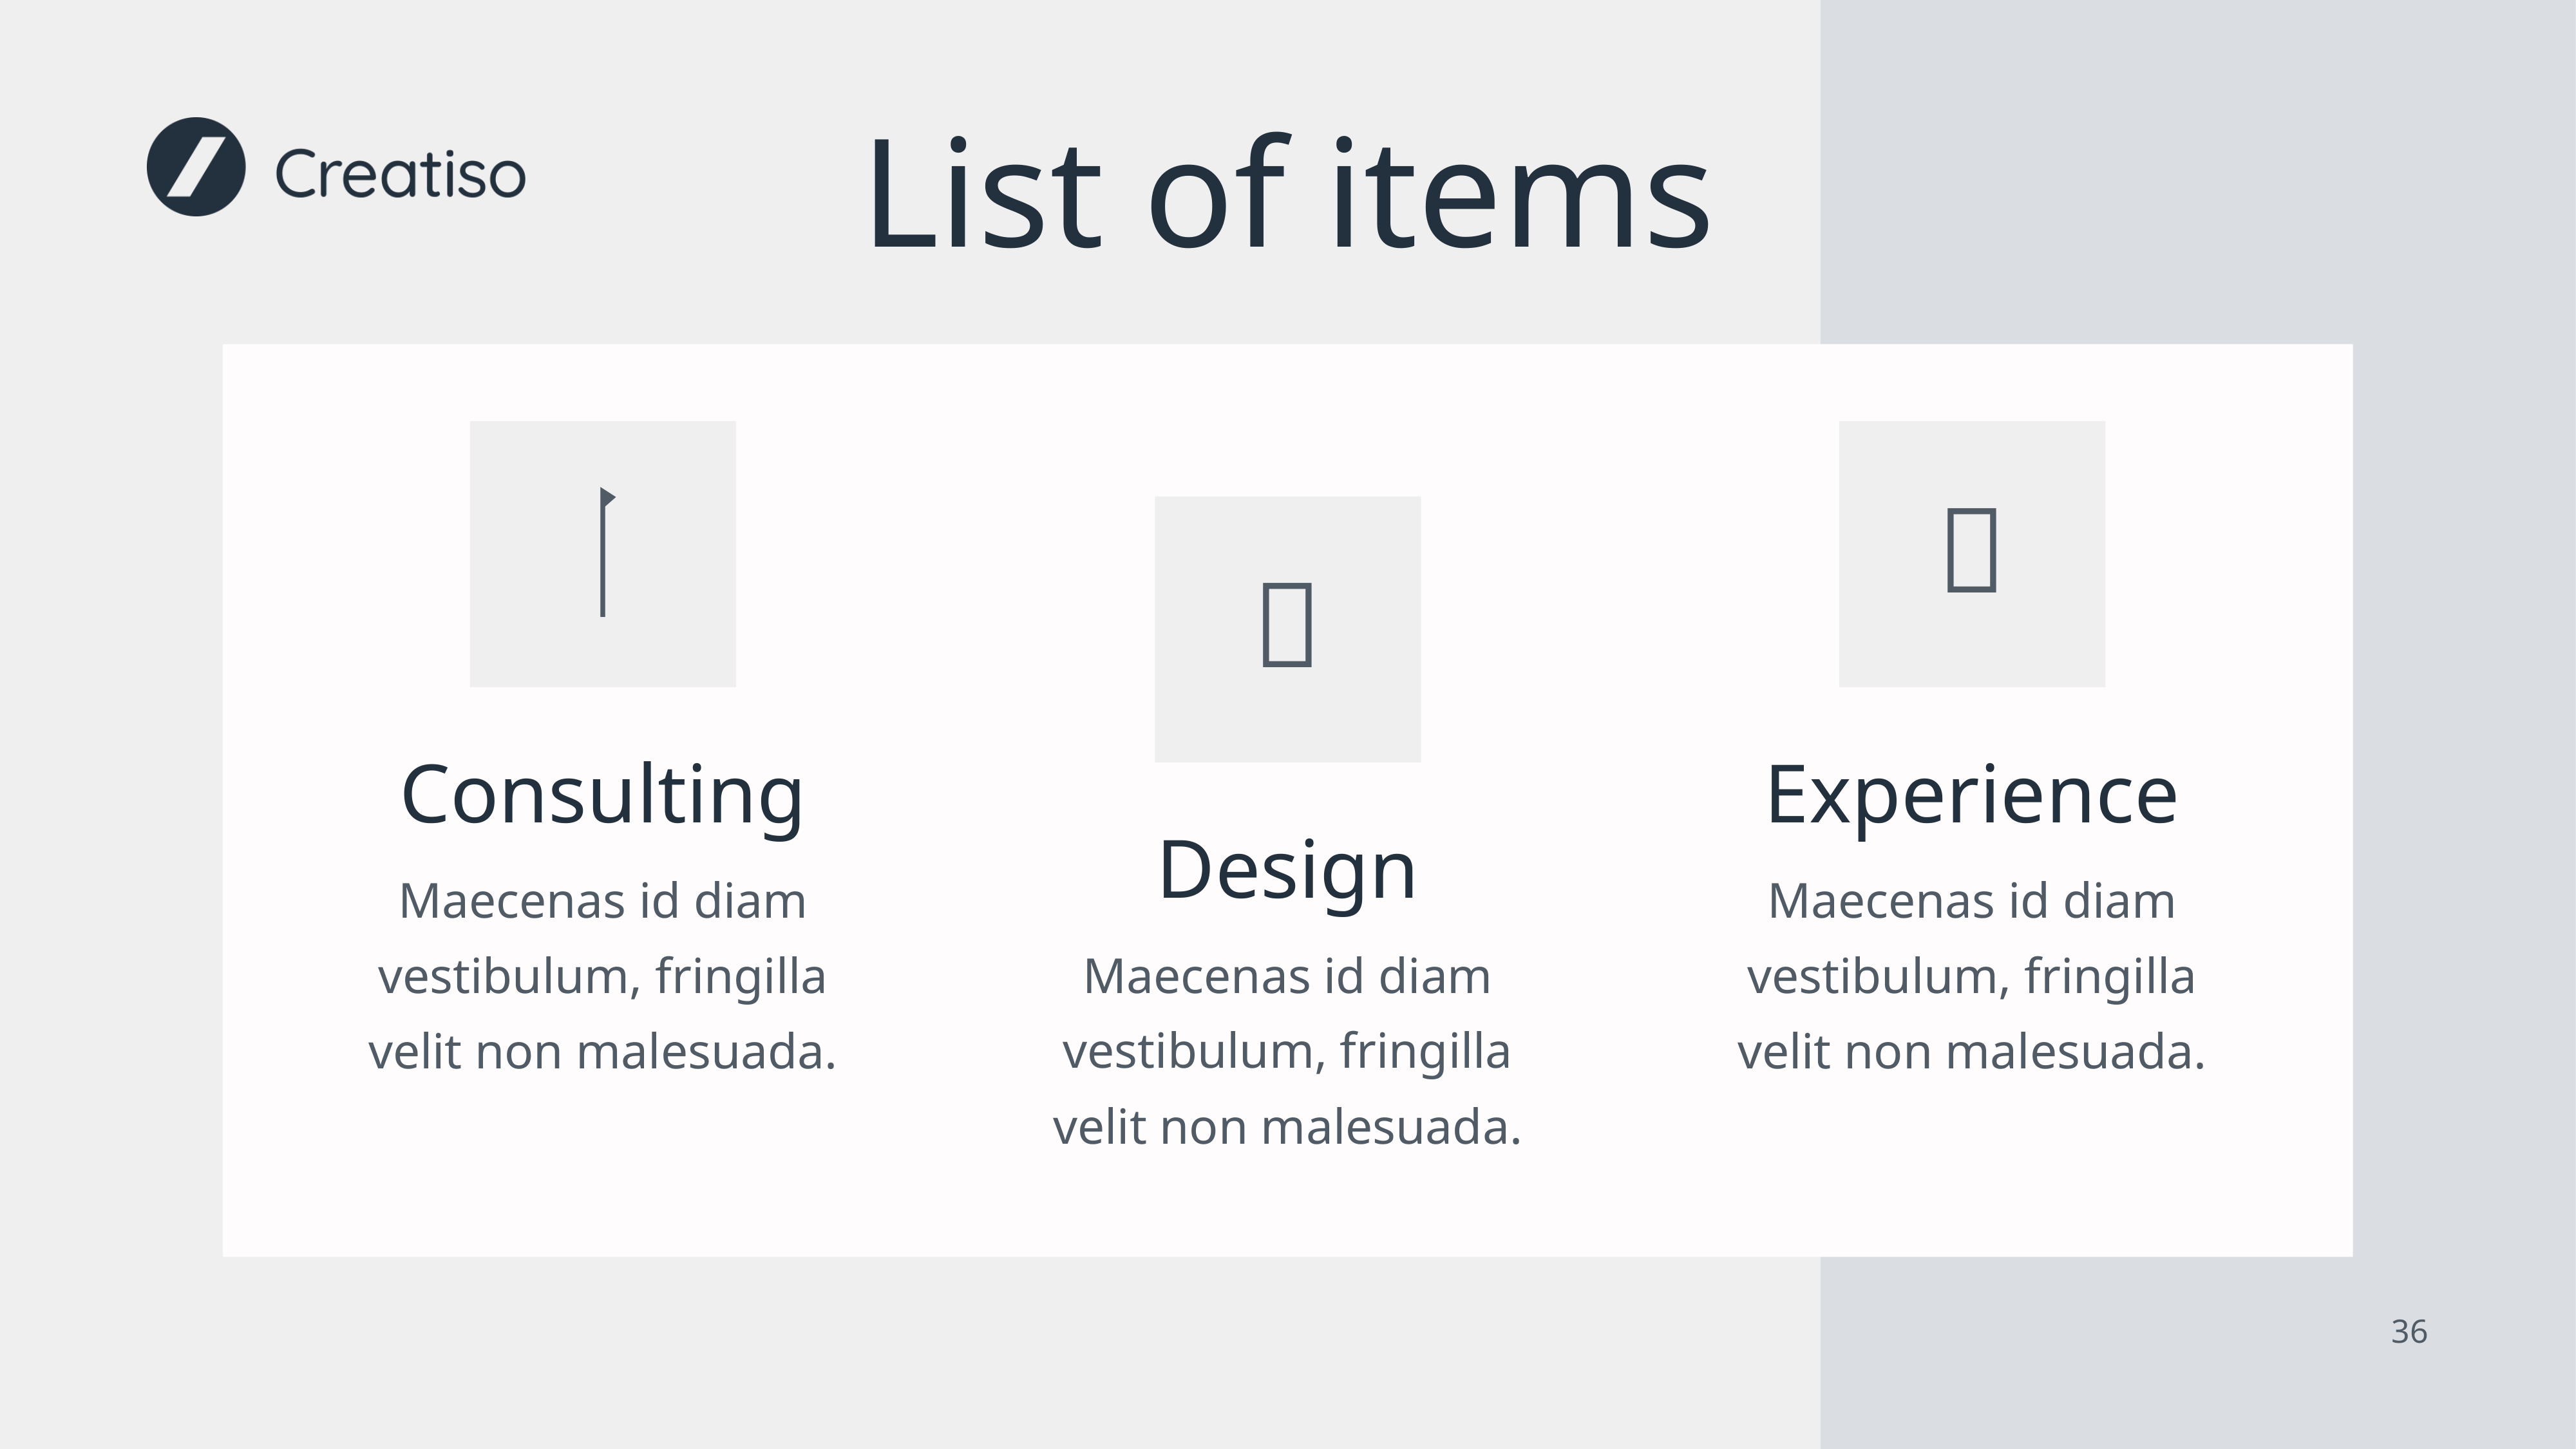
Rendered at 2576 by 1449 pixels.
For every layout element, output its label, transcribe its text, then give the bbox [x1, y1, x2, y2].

list  [1152, 494, 1424, 765]
list Consulting [337, 742, 869, 840]
list  [1837, 419, 2108, 690]
picture [147, 117, 526, 216]
list Experience [1707, 742, 2239, 840]
list List of items [603, 117, 1973, 286]
slide_number 36 [2353, 1294, 2467, 1372]
list Maecenas id diam vestibulum, fringilla velit non malesuada. [1707, 852, 2239, 1081]
list Maecenas id diam vestibulum, fringilla velit non malesuada. [337, 852, 869, 1081]
text_box [222, 343, 2354, 1258]
list Maecenas id diam vestibulum, fringilla velit non malesuada. [1022, 927, 1554, 1148]
list  [468, 419, 739, 690]
list Design [1022, 817, 1554, 916]
